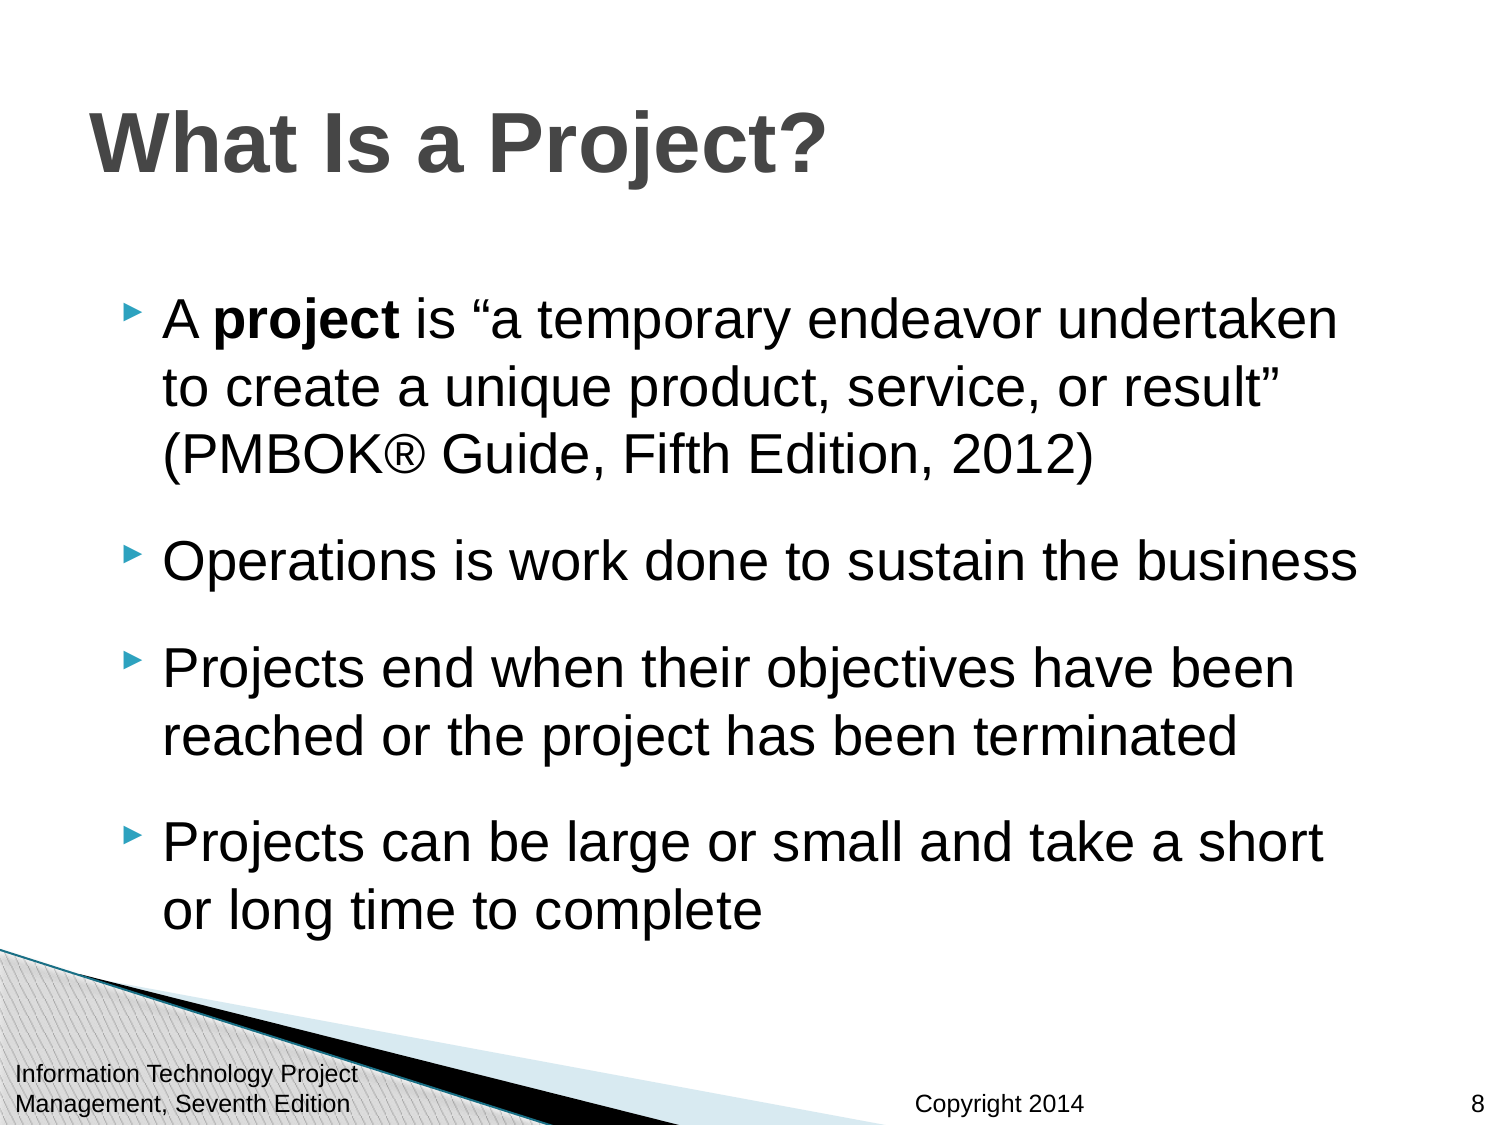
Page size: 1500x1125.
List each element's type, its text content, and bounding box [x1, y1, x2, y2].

slide_number 8 [1408, 1065, 1500, 1125]
list A project is “a temporary endeavor undertaken to create a unique product, service, or result” (PMBOK® Guide, Fifth Edition, 2012) Operations is work done to sustain the business Projects end when their objectives have been reached or the project has been terminated Projects can be large or small and take a short or long time to complete [87, 274, 1401, 1013]
title What Is a Project? [75, 45, 1425, 233]
footer Information Technology Project Management, Seventh Edition [0, 1065, 425, 1125]
